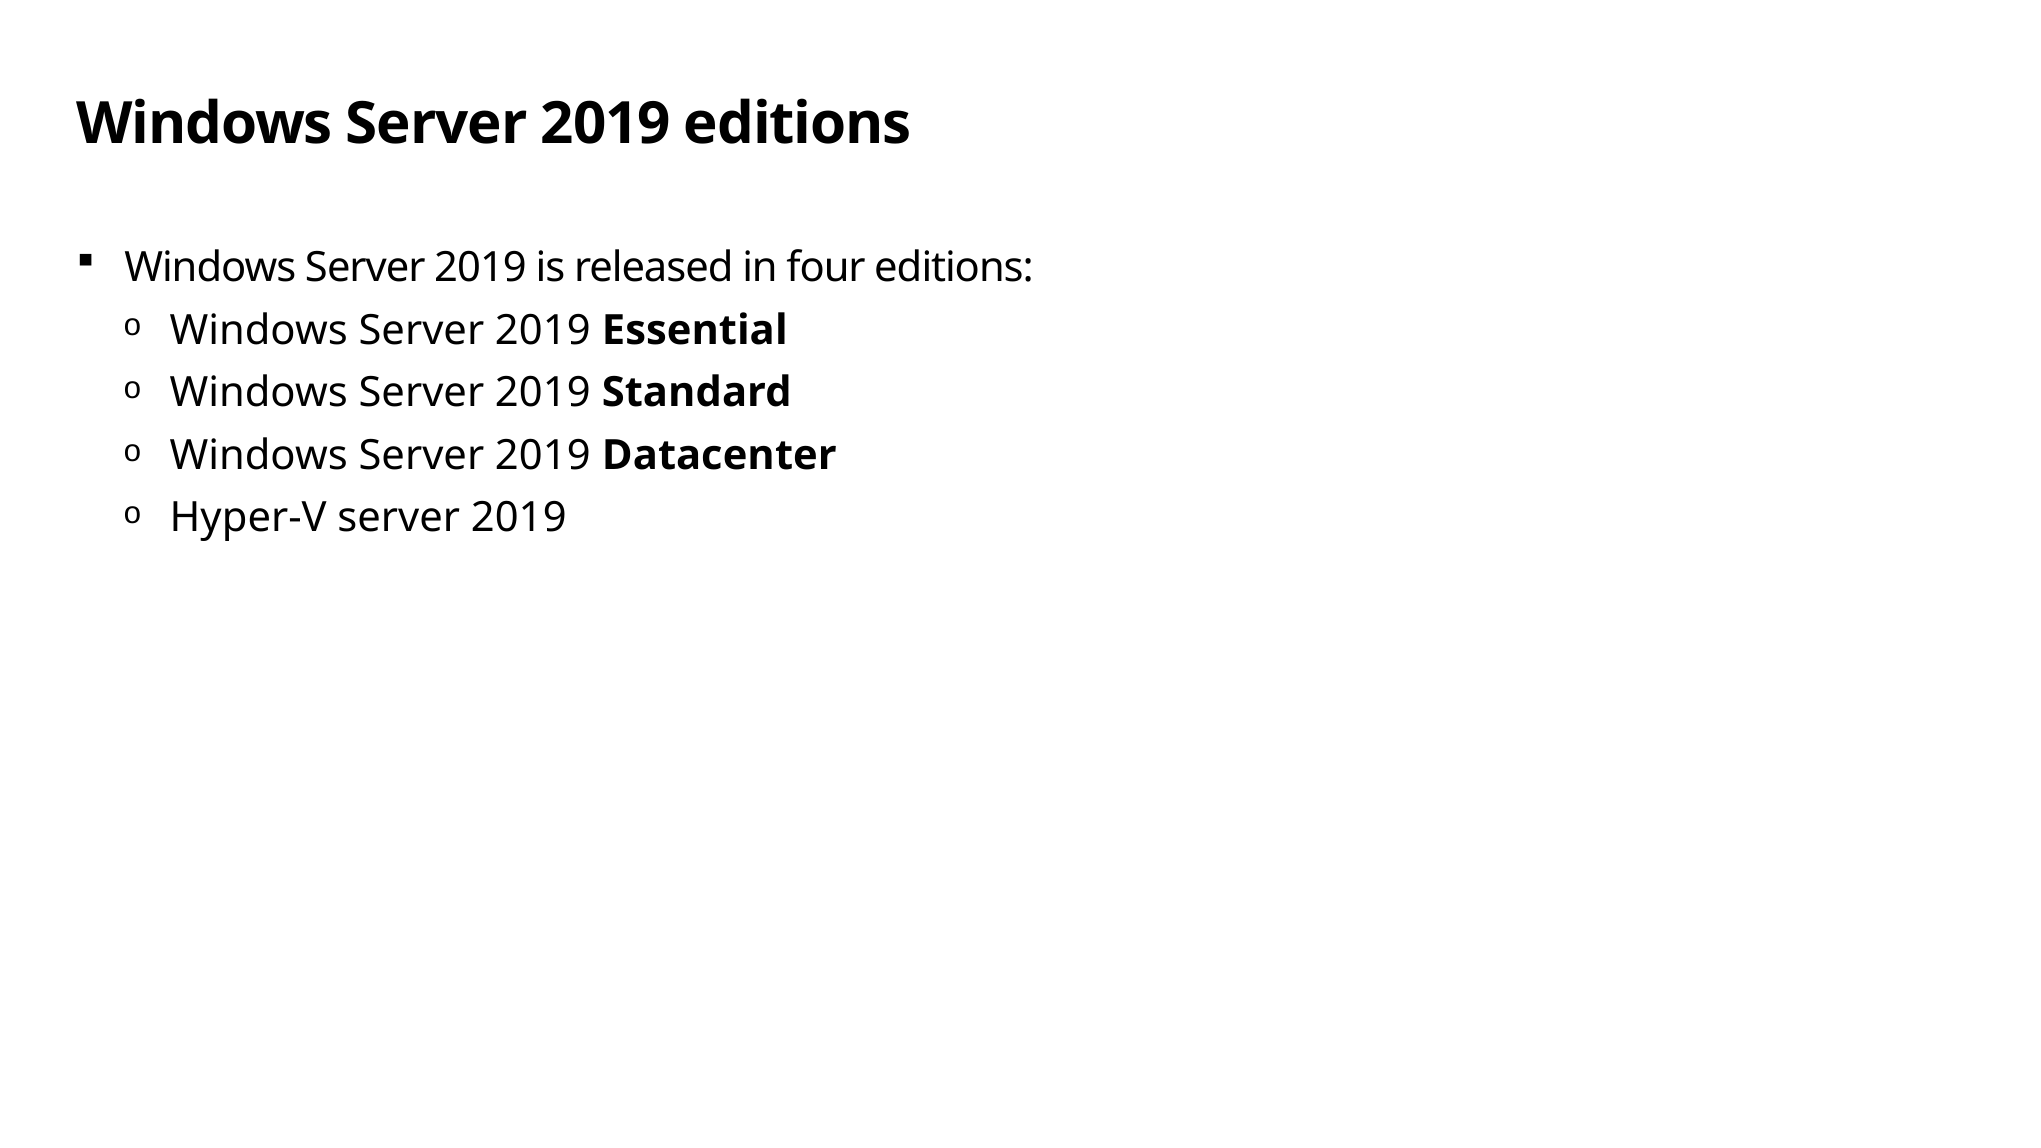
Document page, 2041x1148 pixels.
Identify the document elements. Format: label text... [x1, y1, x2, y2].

list Windows Server 2019 is released in four editions: Windows Server 2019 Essential Windows Server 2019 Standard Windows Server 2019 Datacenter Hyper-V server 2019 [76, 240, 1968, 1074]
title Windows Server 2019 editions [76, 93, 1968, 161]
